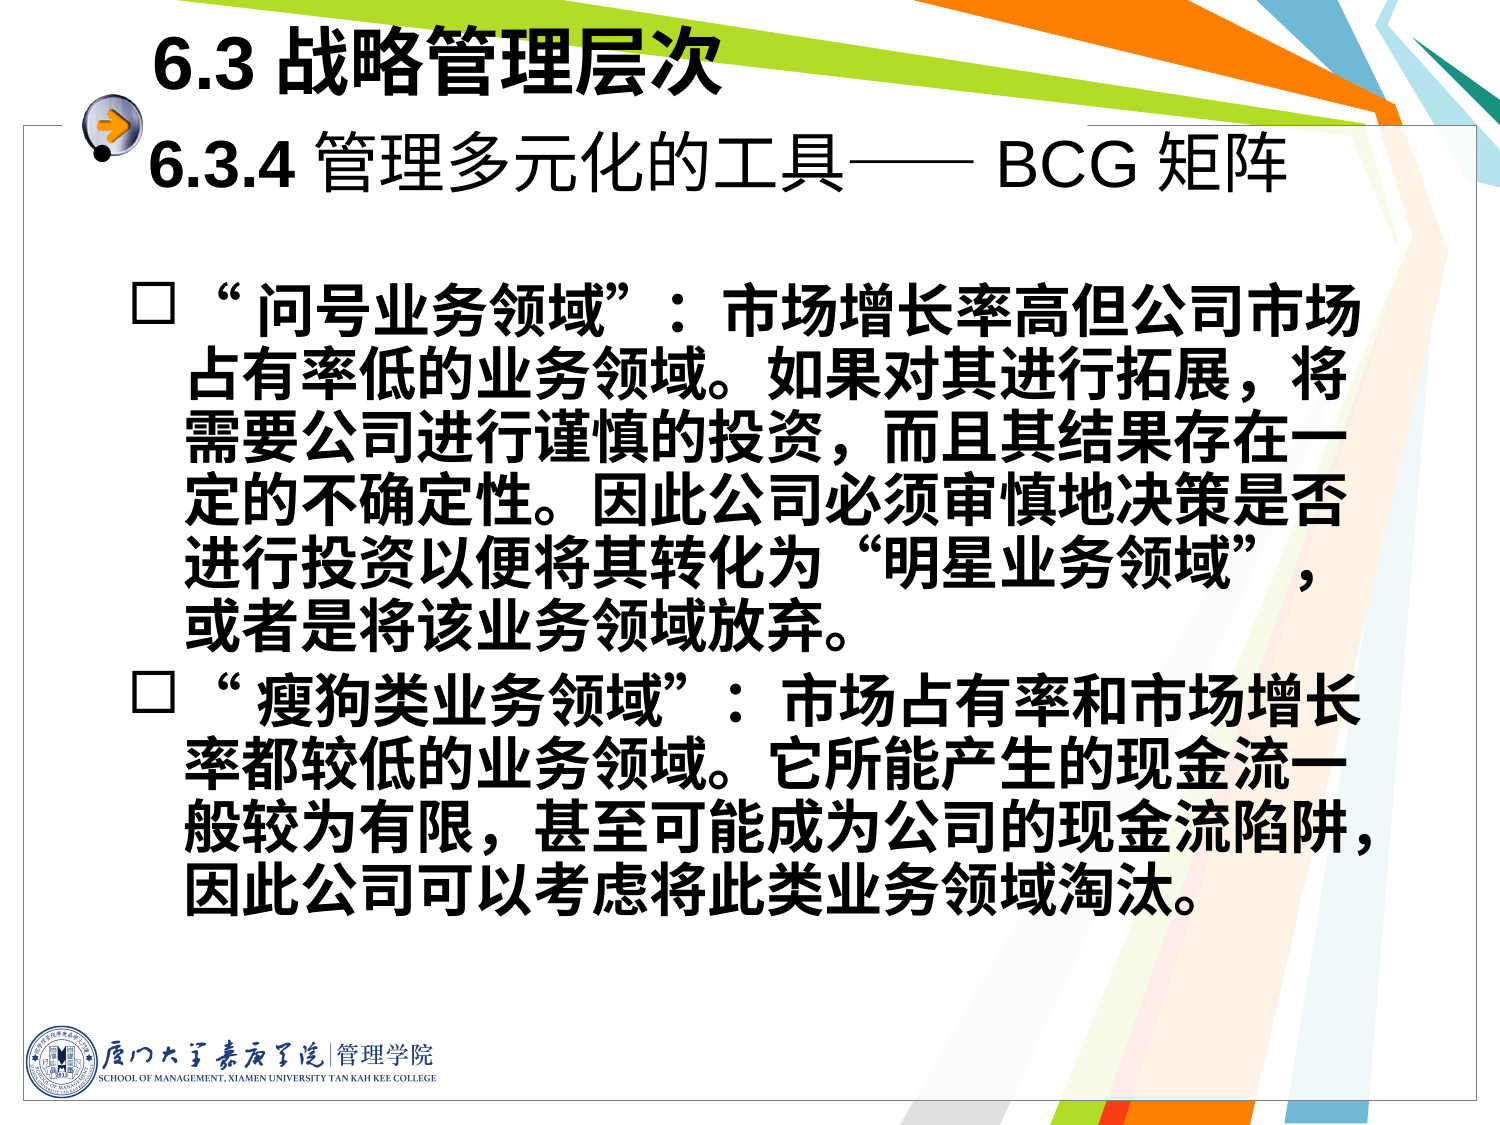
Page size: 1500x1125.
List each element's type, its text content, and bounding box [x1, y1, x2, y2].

list 6.3.4管理多元化的工具——BCG矩阵 [76, 113, 1427, 939]
title 6.3战略管理层次 [75, 37, 1425, 102]
text_box “问号业务领域”：市场增长率高但公司市场占有率低的业务领域。如果对其进行拓展，将需要公司进行谨慎的投资，而且其结果存在一定的不确定性。因此公司必须审慎地决策是否进行投资以便将其转化为“明星业务领域”，或者是将该业务领域放弃。 “瘦狗类业务领域”：市场占有率和市场增长率都较低的业务领域。它所能产生的现金流一般较为有限，甚至可能成为公司的现金流陷阱，因此公司可以考虑将此类业务领域淘汰。 [112, 275, 1388, 983]
picture [82, 102, 143, 113]
picture [24, 1024, 438, 1100]
